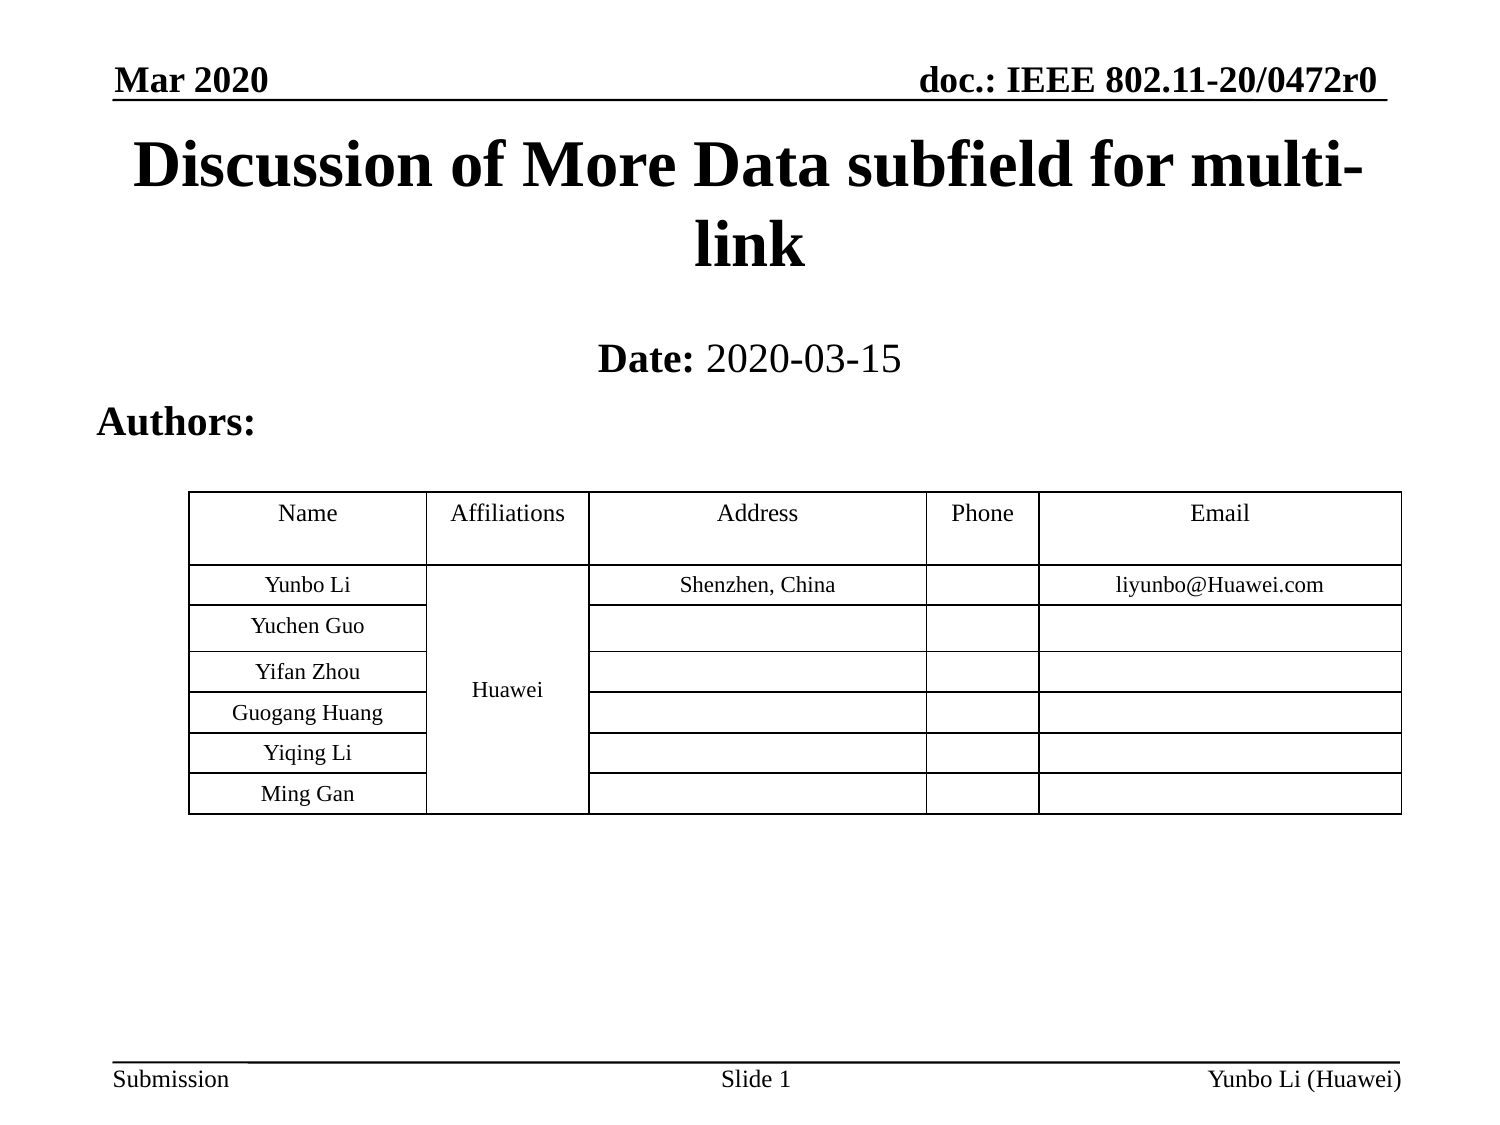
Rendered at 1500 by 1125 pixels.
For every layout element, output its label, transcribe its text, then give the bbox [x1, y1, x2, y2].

table_cell [1040, 652, 1401, 691]
table_cell [927, 566, 1038, 604]
table_cell [927, 693, 1038, 732]
slide_number Slide 1 [712, 1061, 800, 1093]
text_box Authors: [81, 385, 319, 449]
table_cell [1040, 774, 1401, 813]
table_cell Yiqing Li [190, 734, 426, 772]
table_cell Yunbo Li [190, 566, 426, 604]
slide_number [114, 54, 271, 101]
table_cell Guogang Huang [190, 693, 426, 732]
table_cell [590, 693, 926, 732]
table_cell Shenzhen, China [590, 566, 926, 604]
table_cell [590, 734, 926, 772]
table_header Address [590, 493, 926, 564]
table_cell [590, 774, 926, 813]
table_cell Huawei [427, 566, 588, 813]
table_cell Ming Gan [190, 774, 426, 813]
table_cell [590, 606, 926, 651]
list Date: 2020-03-15 [112, 323, 1388, 386]
table_cell [1040, 734, 1401, 772]
table_cell [927, 774, 1038, 813]
table_cell [1040, 693, 1401, 732]
table_cell [1040, 606, 1401, 651]
table_header Phone [927, 493, 1038, 564]
table_header Email [1040, 493, 1401, 564]
table_cell Yuchen Guo [190, 606, 426, 651]
footer Yunbo Li (Huawei) [1204, 1061, 1402, 1093]
table_header Name [190, 493, 426, 564]
table_header Affiliations [427, 493, 588, 564]
title Discussion of More Data subfield for multi-link [112, 112, 1388, 288]
table_cell Yifan Zhou [190, 652, 426, 691]
table_cell [927, 734, 1038, 772]
table_cell [927, 652, 1038, 691]
table_cell liyunbo@Huawei.com [1040, 566, 1401, 604]
table_cell [590, 652, 926, 691]
table_cell [927, 606, 1038, 651]
